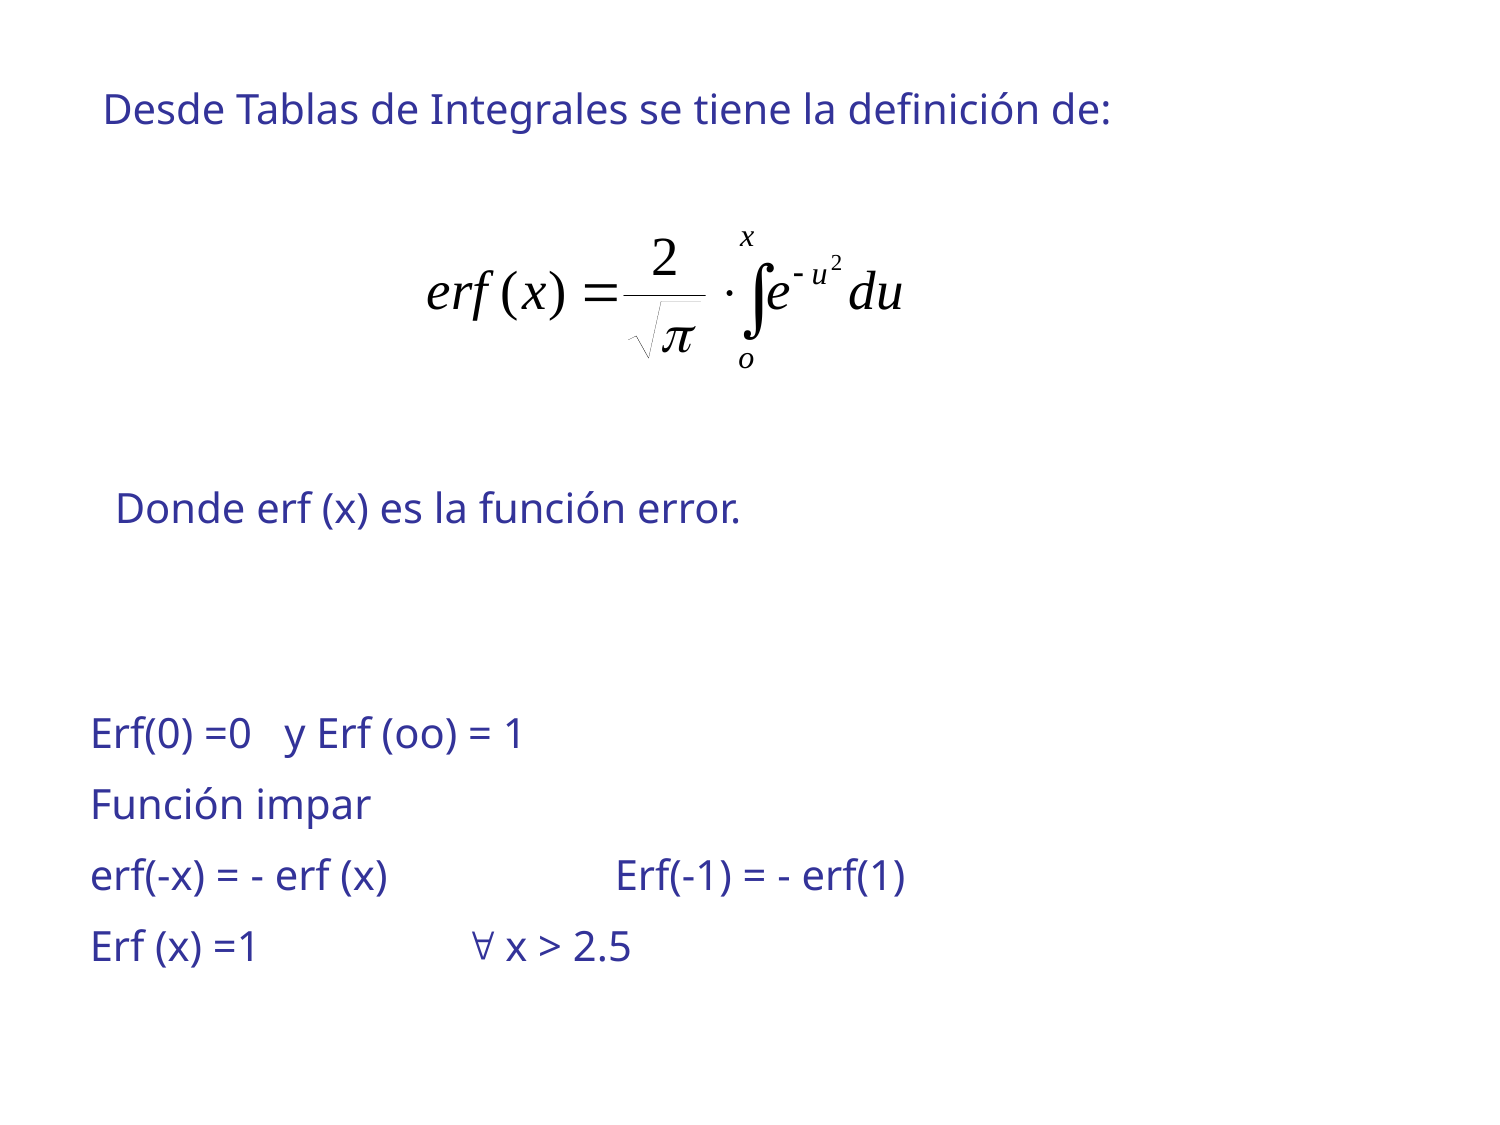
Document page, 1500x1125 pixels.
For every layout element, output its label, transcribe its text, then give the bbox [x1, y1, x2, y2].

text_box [419, 207, 915, 384]
text_box Erf(0) =0 y Erf (oo) = 1 Función impar erf(-x) = - erf (x) Erf(-1) = - erf(1) Erf (x) =1  x > 2.5 [75, 699, 1400, 978]
text_box Desde Tablas de Integrales se tiene la definición de: [87, 75, 1413, 140]
text_box Donde erf (x) es la función error. [99, 474, 1425, 540]
